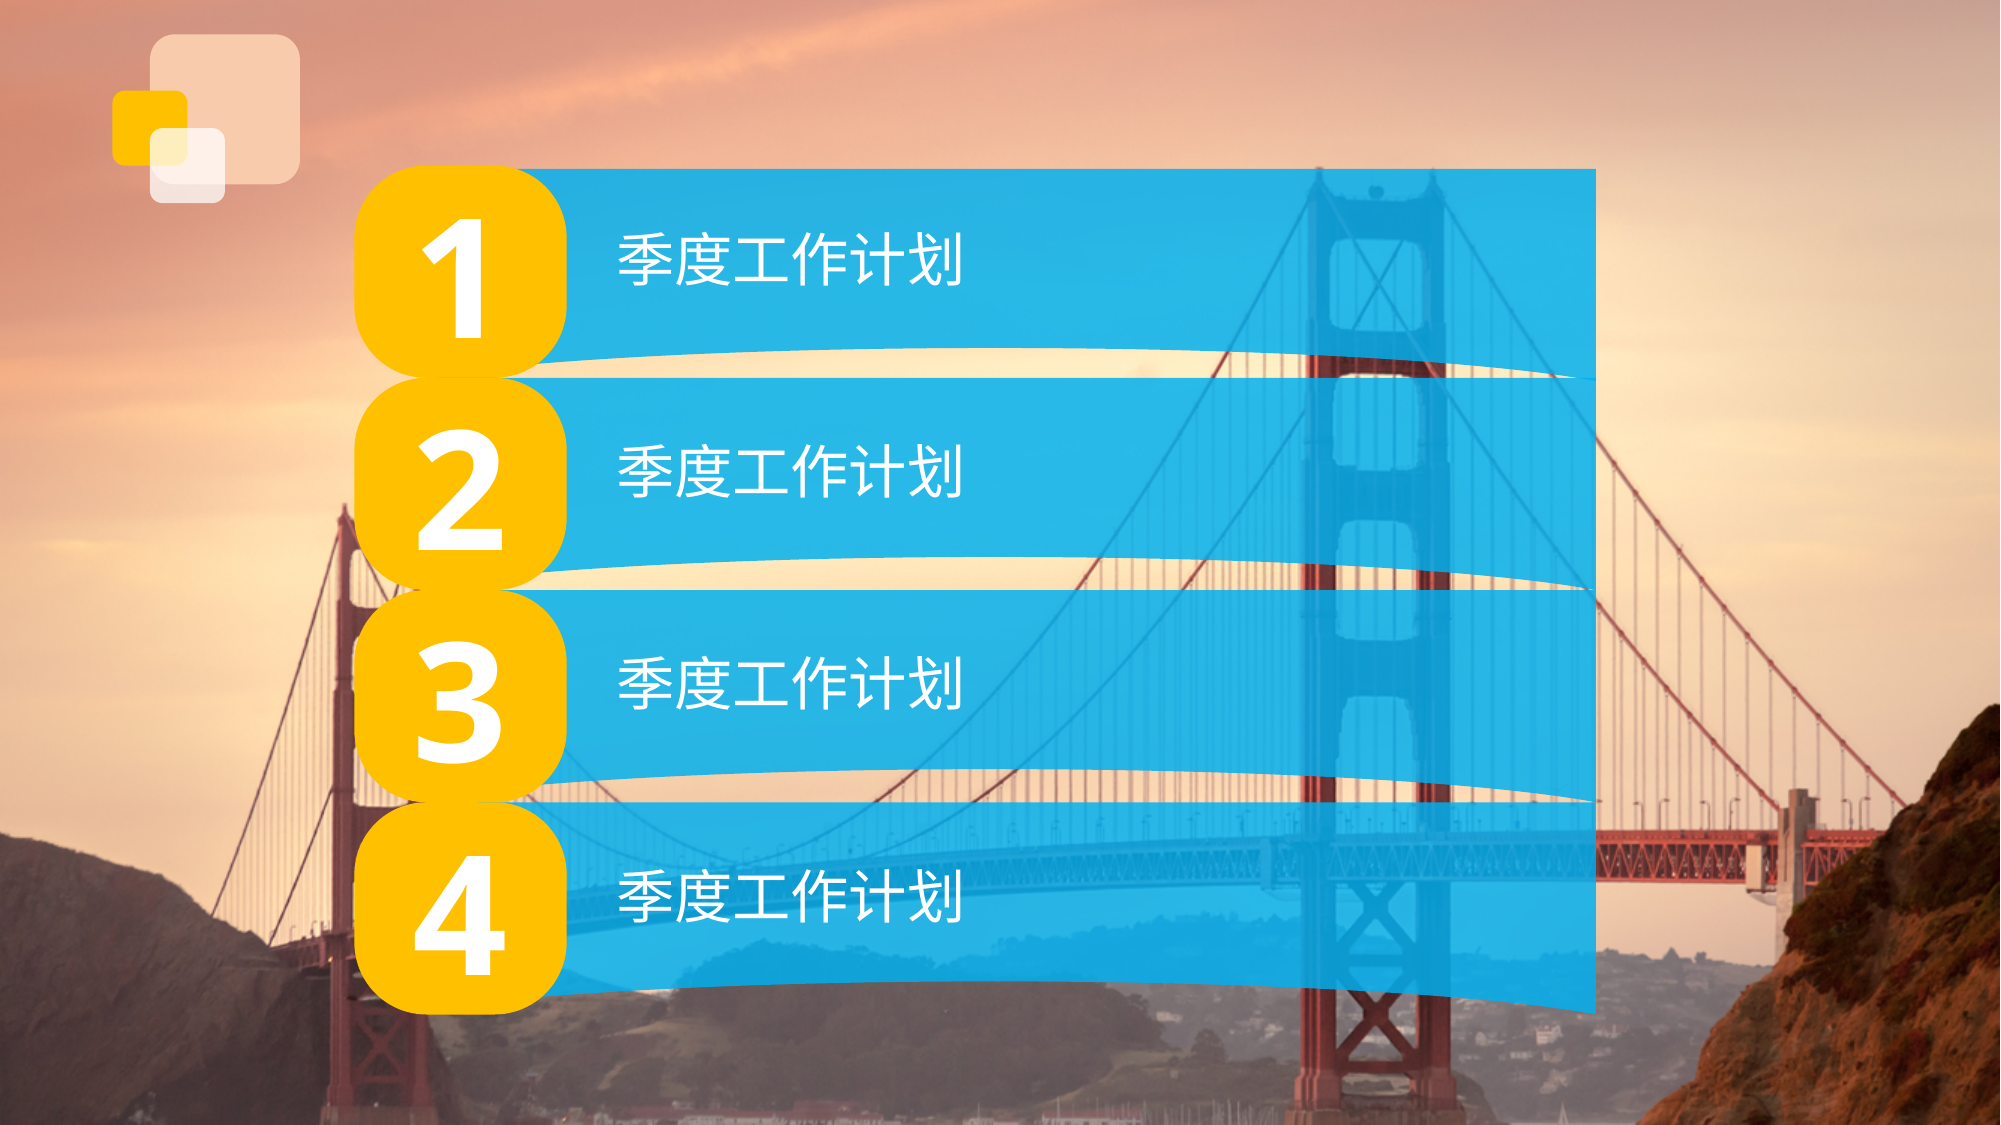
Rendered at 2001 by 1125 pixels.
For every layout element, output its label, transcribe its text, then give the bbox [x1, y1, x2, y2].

text_box [506, 801, 1597, 1016]
text_box 季度工作计划 [601, 215, 981, 301]
text_box [111, 89, 189, 167]
picture [0, 0, 2000, 1125]
text_box 2 [353, 376, 568, 590]
text_box [496, 588, 1597, 801]
text_box 3 [353, 588, 568, 802]
text_box 季度工作计划 [601, 640, 981, 725]
text_box 4 [353, 801, 568, 1016]
text_box [517, 167, 1597, 376]
text_box [500, 376, 1597, 588]
text_box [148, 126, 226, 205]
text_box 季度工作计划 [601, 852, 981, 938]
text_box 季度工作计划 [601, 427, 981, 513]
text_box [148, 33, 301, 186]
text_box 1 [353, 164, 568, 378]
